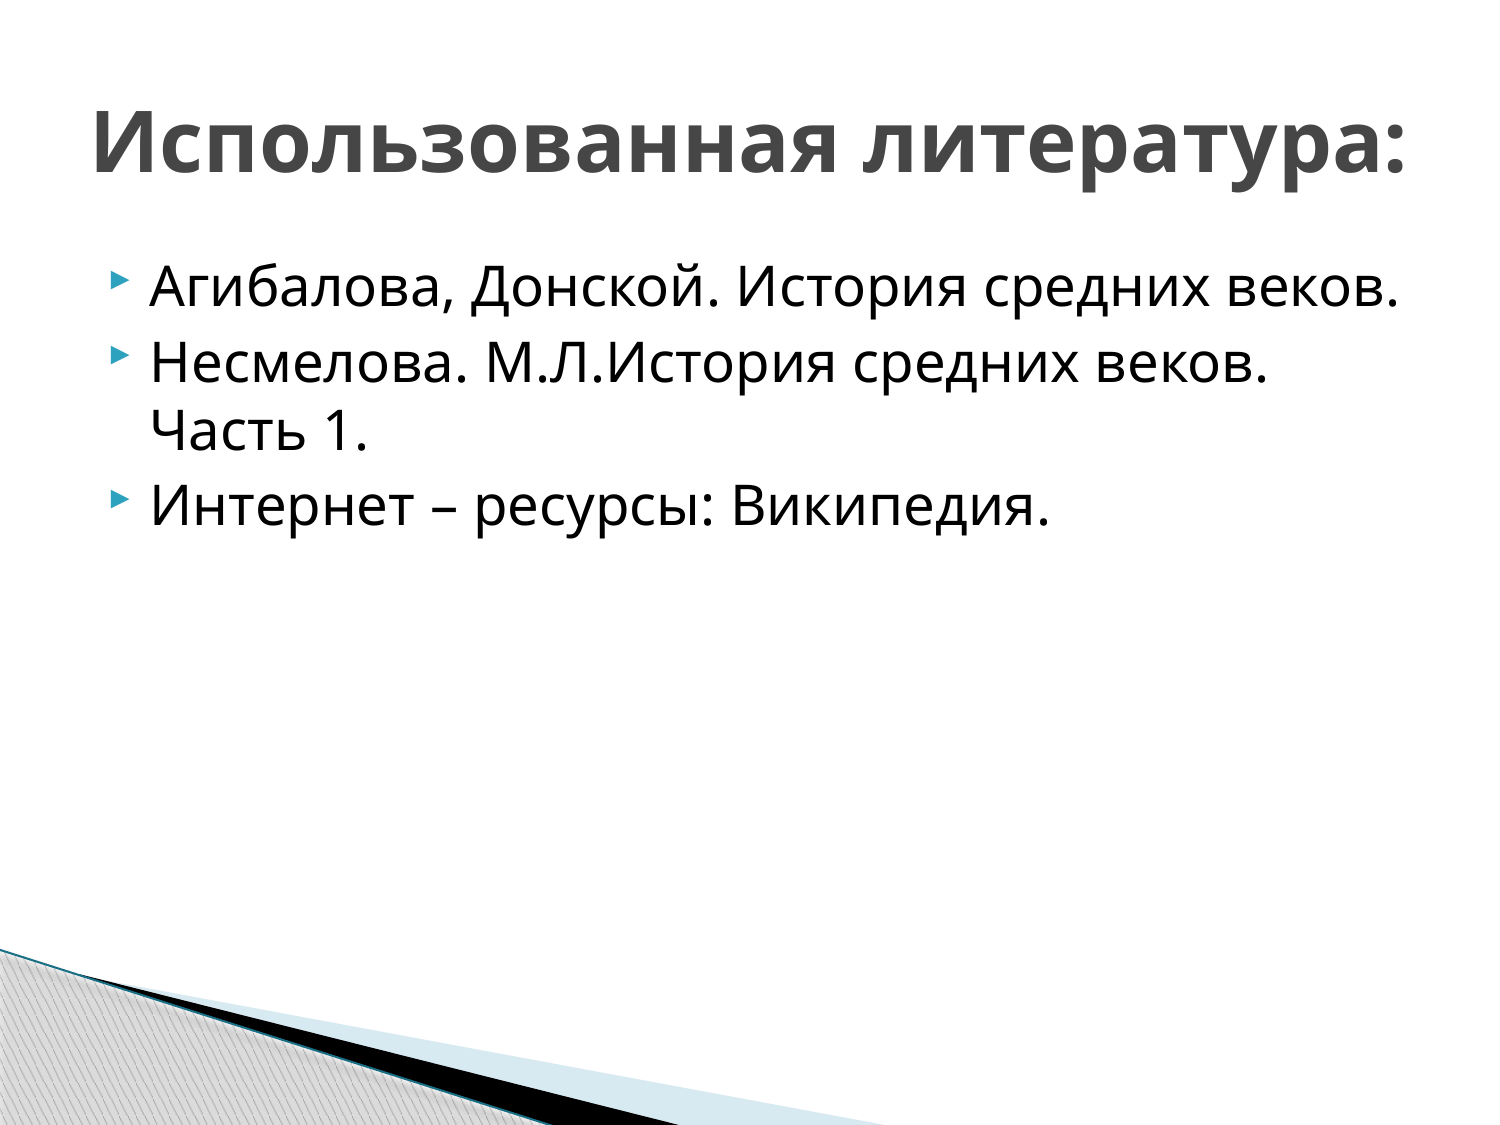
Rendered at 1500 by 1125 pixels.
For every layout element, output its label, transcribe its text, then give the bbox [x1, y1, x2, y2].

list Агибалова, Донской. История средних веков. Несмелова. М.Л.История средних веков. Часть 1. Интернет – ресурсы: Википедия. [75, 243, 1425, 986]
title Использованная литература: [75, 45, 1425, 233]
